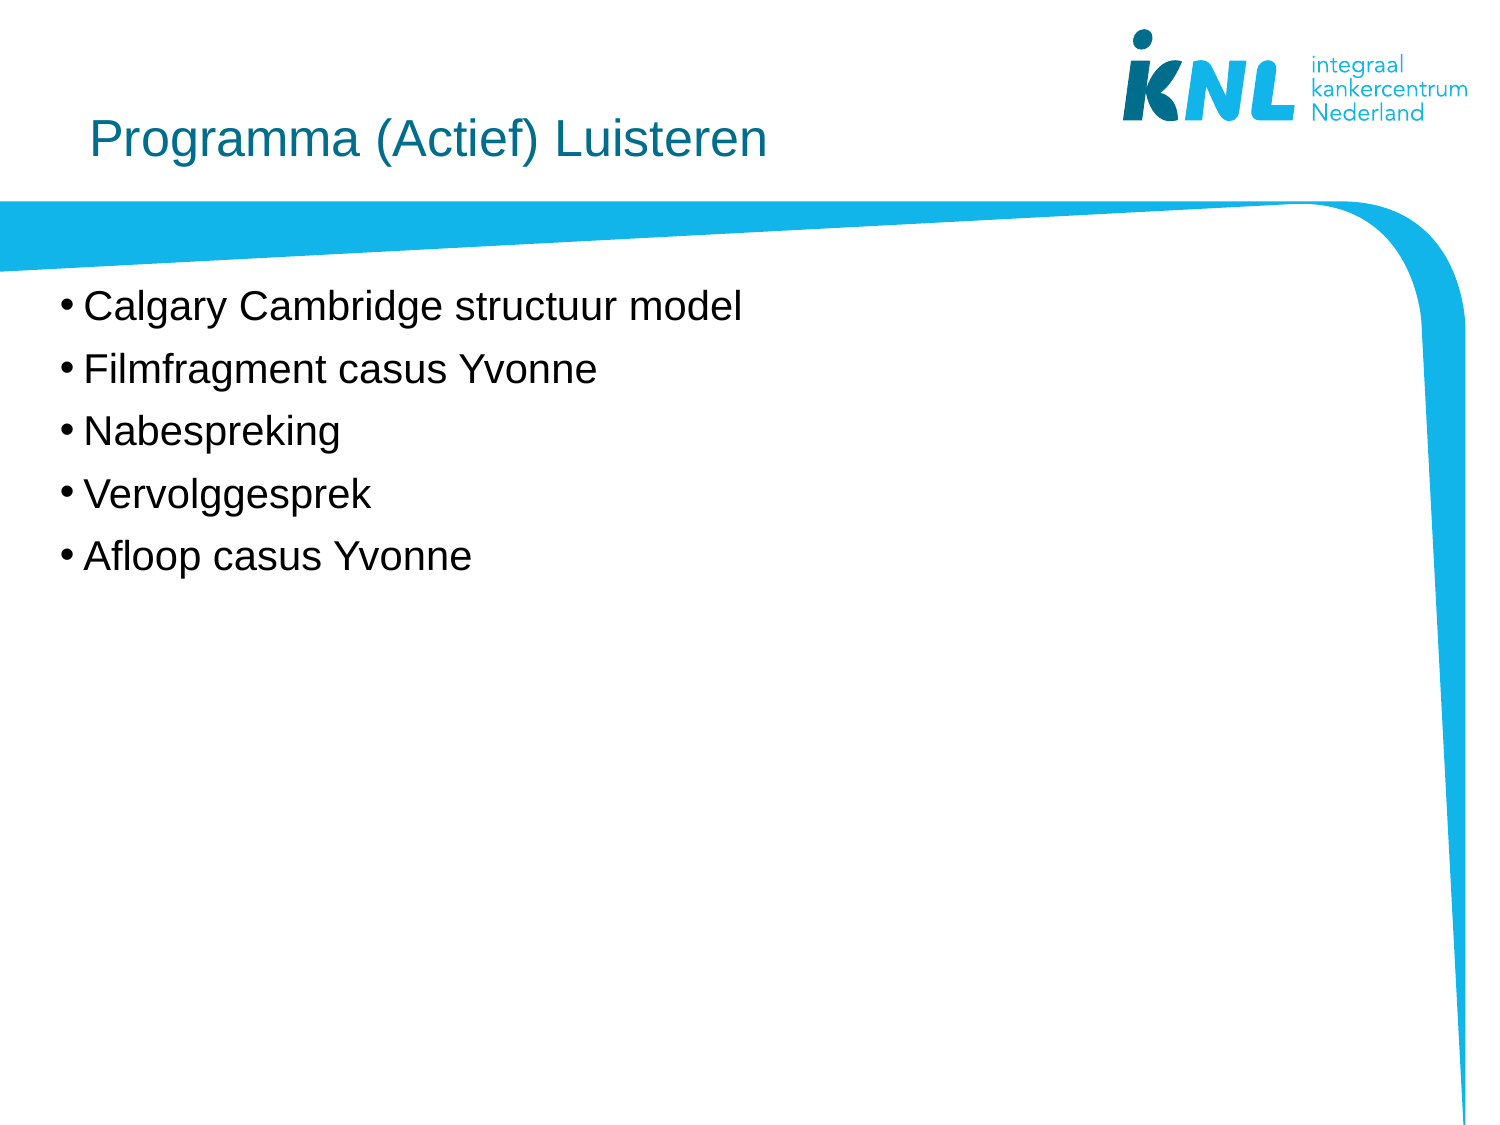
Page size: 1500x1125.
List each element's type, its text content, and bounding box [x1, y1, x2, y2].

list Calgary Cambridge structuur model Filmfragment casus Yvonne Nabespreking Vervolggesprek Afloop casus Yvonne [47, 266, 1312, 999]
title Programma (Actief) Luisteren [77, 42, 1075, 168]
